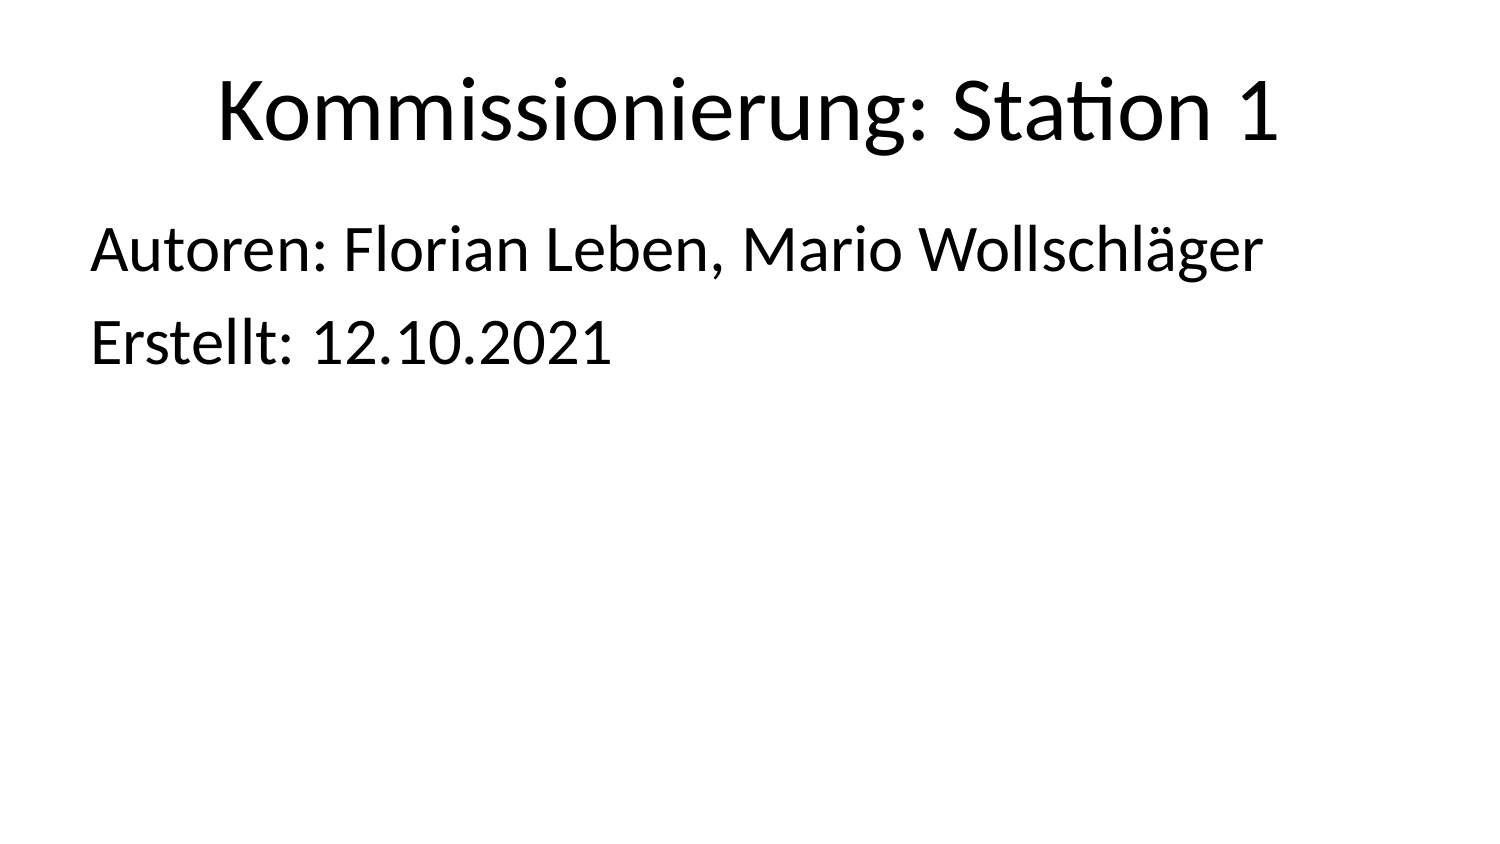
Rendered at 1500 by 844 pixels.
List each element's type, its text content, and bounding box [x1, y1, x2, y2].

title Kommissionierung: Station 1 [75, 33, 1425, 175]
list Autoren: Florian Leben, Mario Wollschläger Erstellt: 12.10.2021 [75, 196, 1425, 754]
